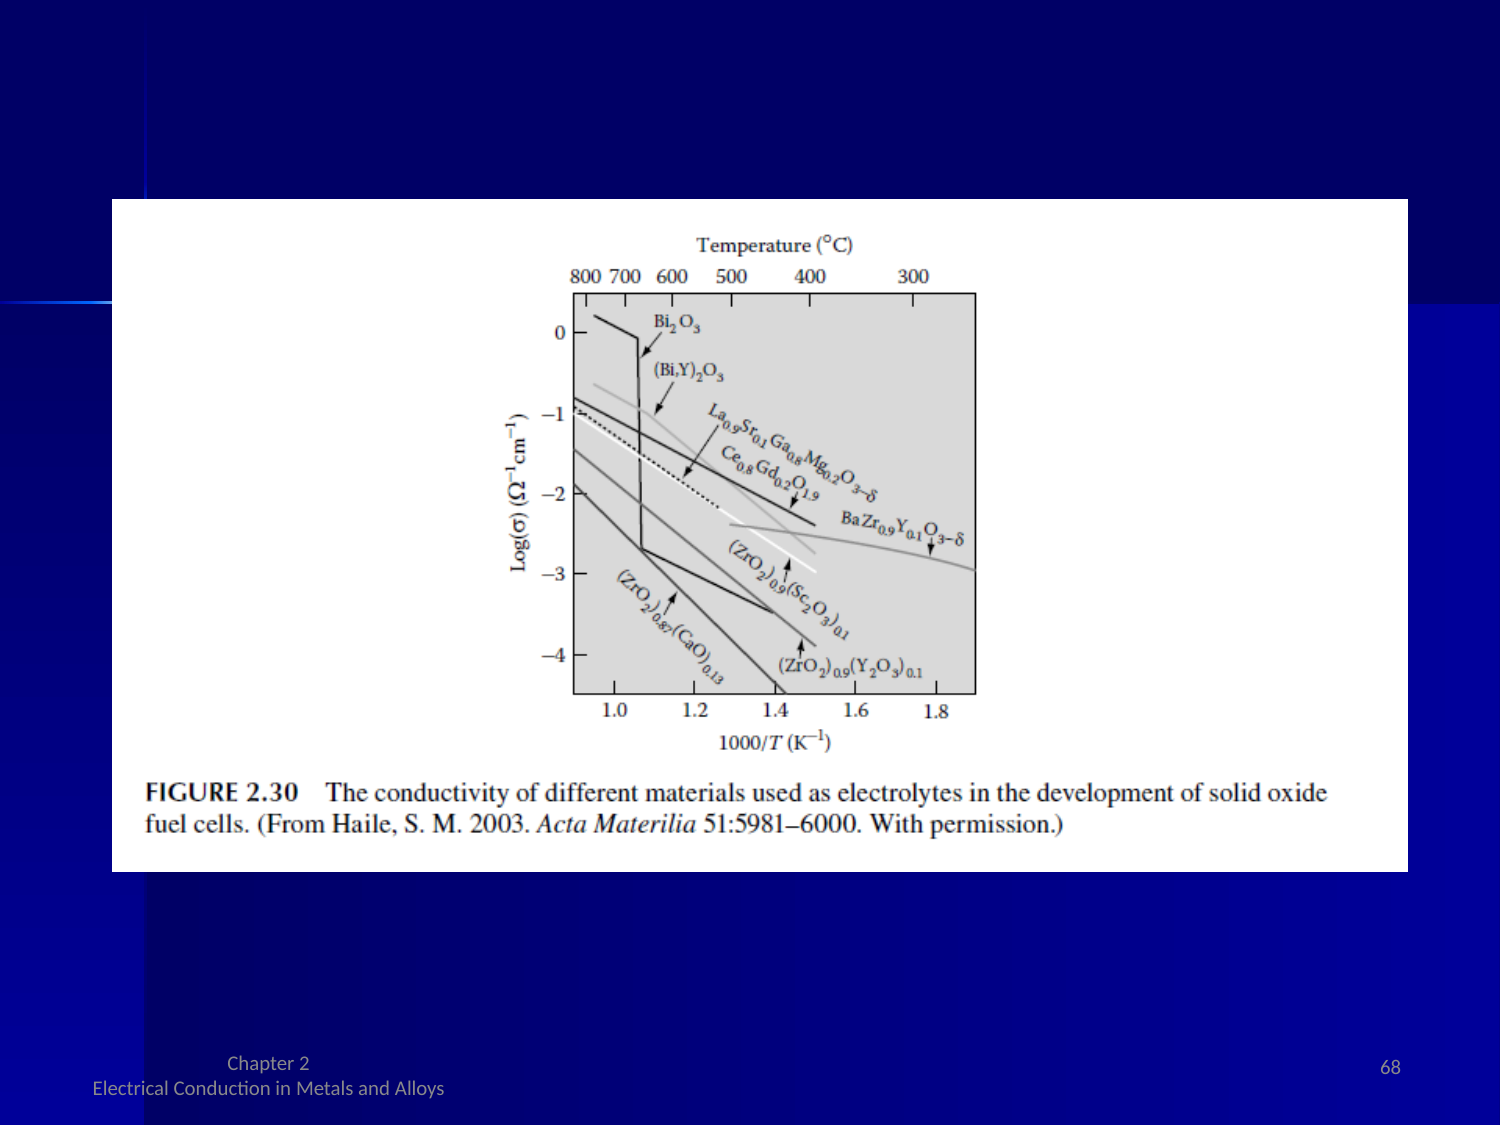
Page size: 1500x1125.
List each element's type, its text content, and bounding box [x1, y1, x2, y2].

slide_number Chapter 2 Electrical Conduction in Metals and Alloys [74, 1037, 463, 1113]
picture [112, 199, 1408, 873]
